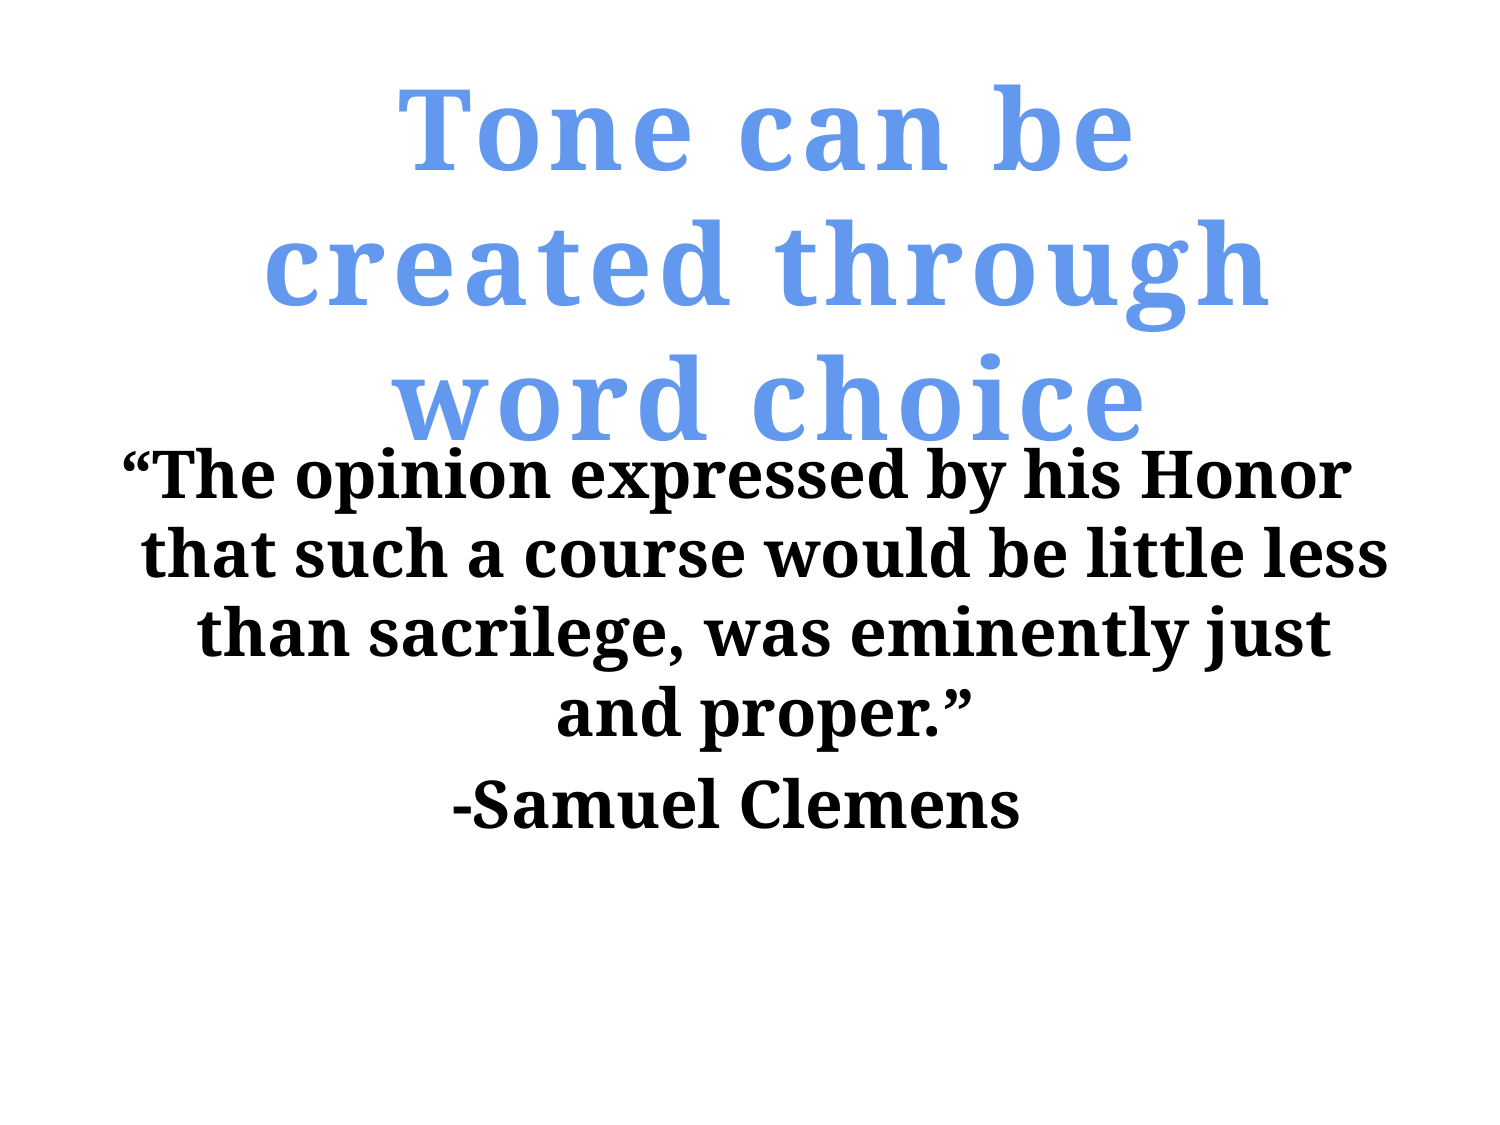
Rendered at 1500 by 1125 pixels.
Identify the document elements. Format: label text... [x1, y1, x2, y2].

text_box Tone can be created through word choice [199, 49, 1341, 470]
list “The opinion expressed by his Honor that such a course would be little less than sacrilege, was eminently just and proper.” -Samuel Clemens [62, 425, 1413, 850]
